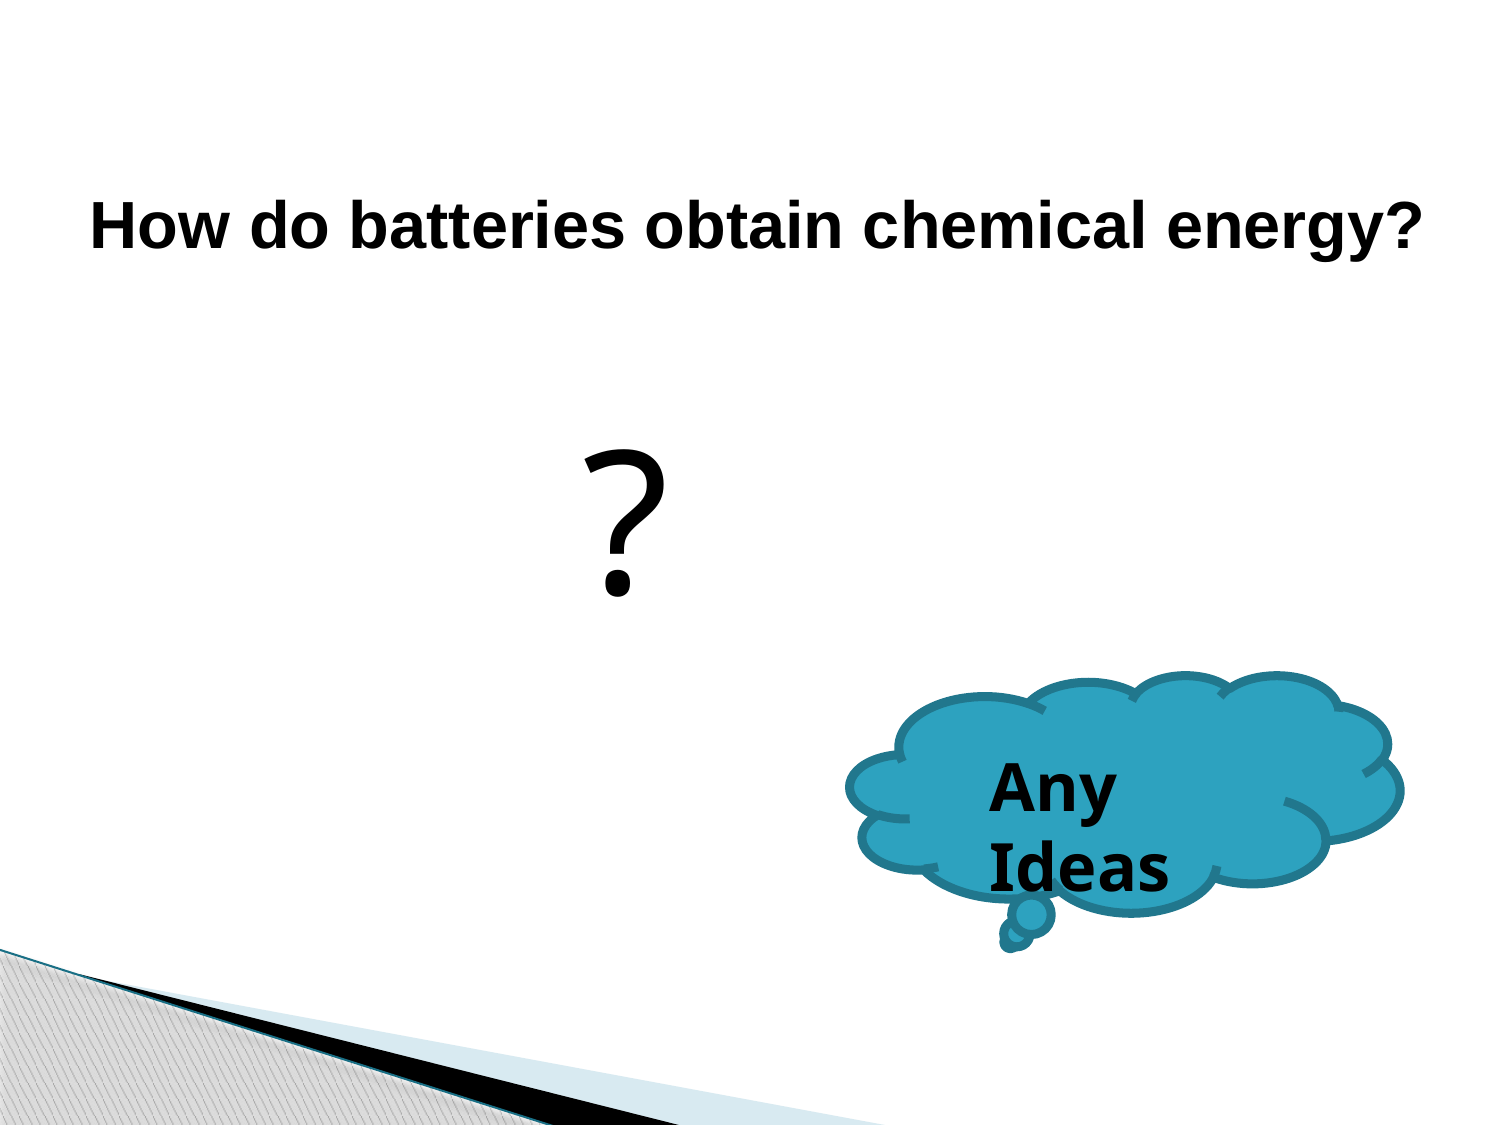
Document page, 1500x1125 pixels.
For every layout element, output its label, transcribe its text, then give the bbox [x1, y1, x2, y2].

text_box ? [99, 387, 1150, 643]
text_box Any Ideas [974, 737, 1275, 913]
text_box [845, 671, 1405, 900]
text_box [1094, 913, 1169, 918]
text_box How do batteries obtain chemical energy? [75, 174, 1450, 270]
text_box [999, 913, 1056, 954]
